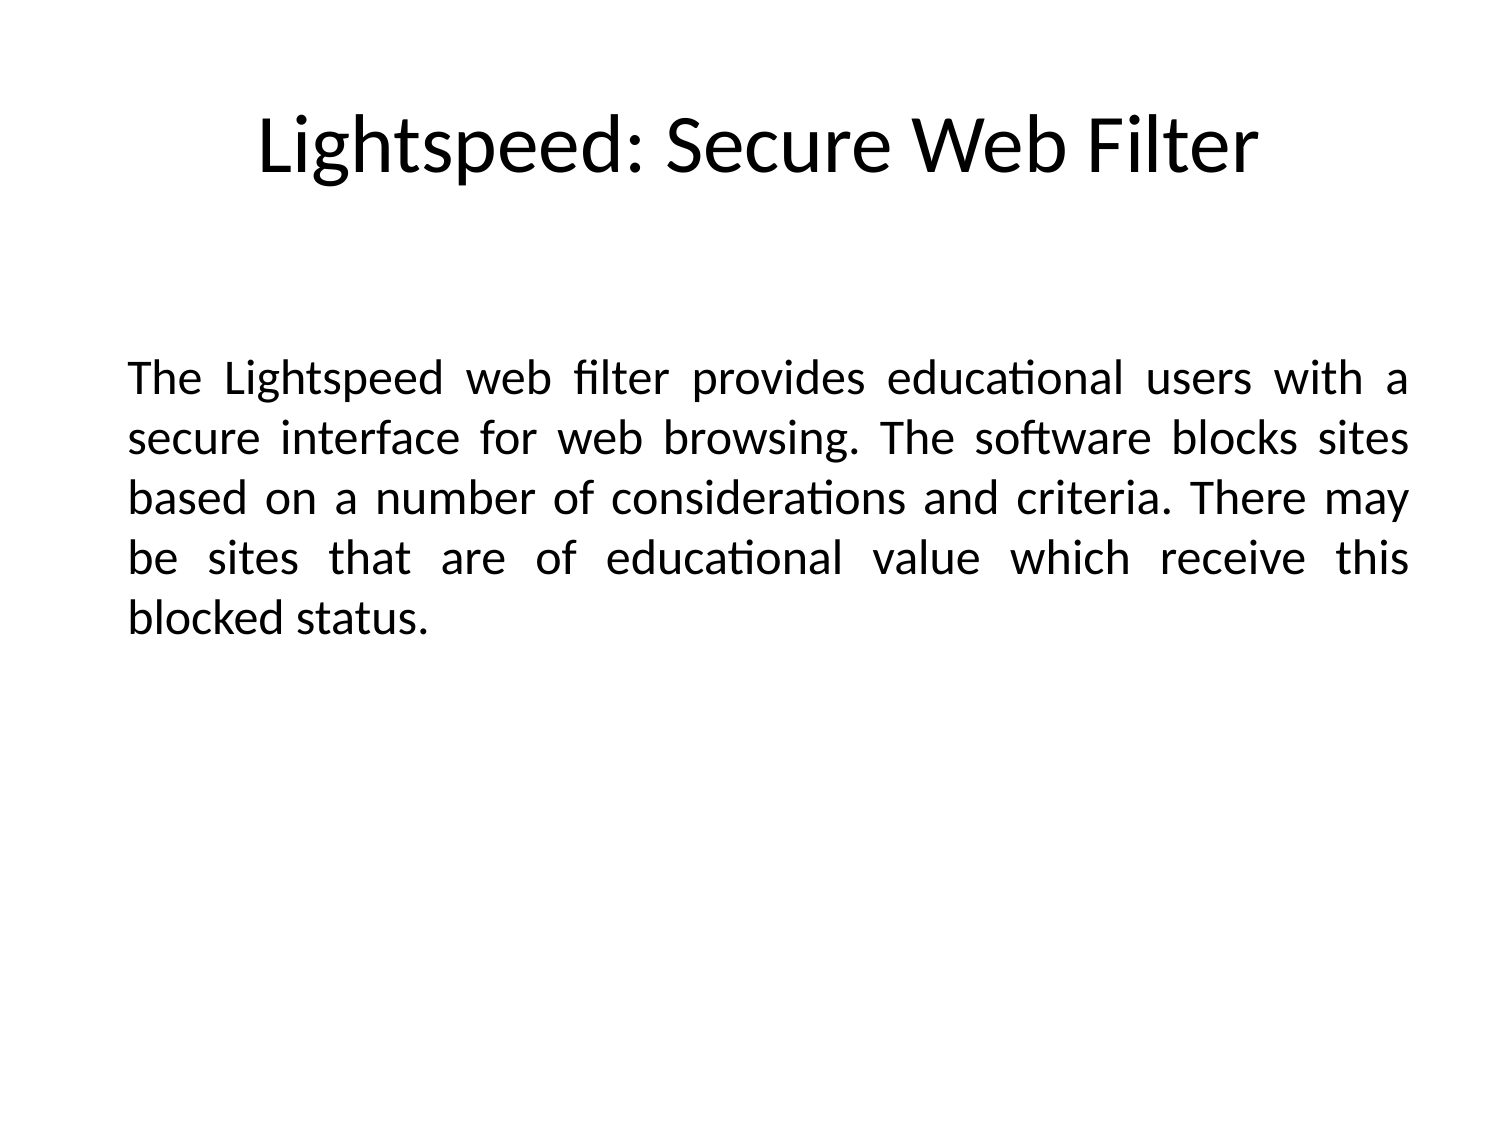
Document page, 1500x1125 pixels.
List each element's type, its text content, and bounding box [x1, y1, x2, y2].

text_box The Lightspeed web filter provides educational users with a secure interface for web browsing. The software blocks sites based on a number of considerations and criteria. There may be sites that are of educational value which receive this blocked status. [112, 337, 1425, 653]
title Lightspeed: Secure Web Filter [75, 45, 1463, 233]
